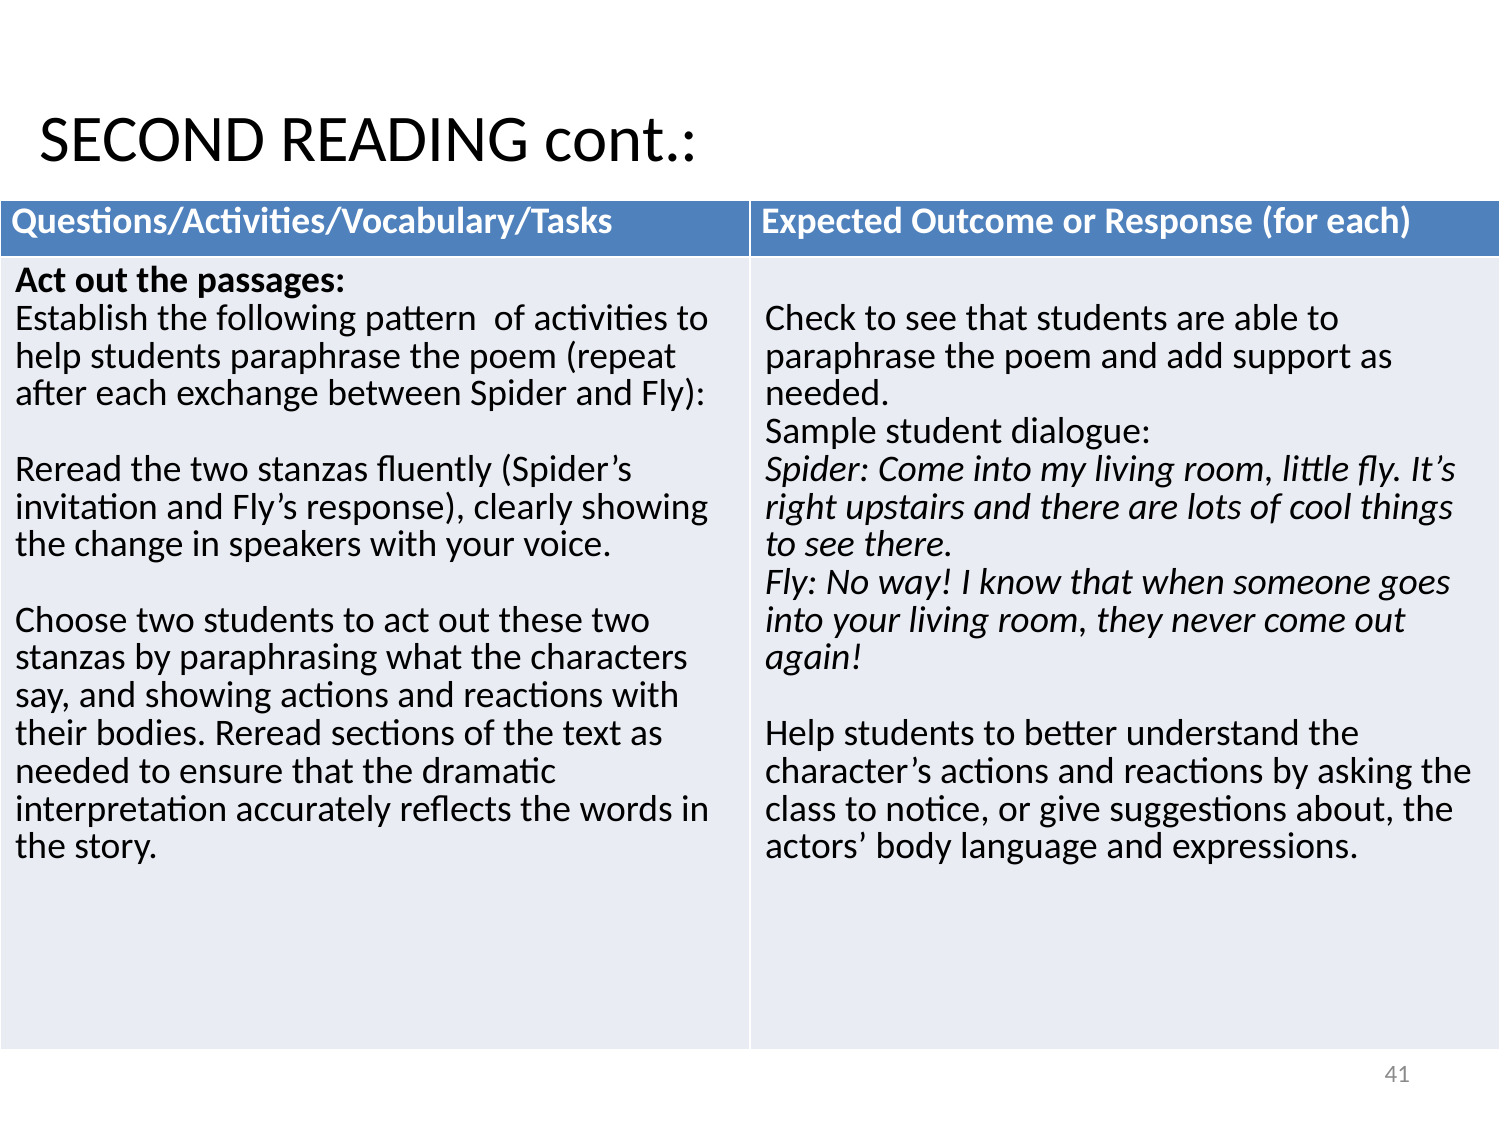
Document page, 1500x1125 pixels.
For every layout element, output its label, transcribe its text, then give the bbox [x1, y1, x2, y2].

table_header Questions/Activities/Vocabulary/Tasks [1, 201, 749, 256]
table_cell Act out the passages: Establish the following pattern of activities to help students paraphrase the poem (repeat after each exchange between Spider and Fly): Reread the two stanzas fluently (Spider’s invitation and Fly’s response), clearly showing the change in speakers with your voice. Choose two students to act out these two stanzas by paraphrasing what the characters say, and showing actions and reactions with their bodies. Reread sections of the text as needed to ensure that the dramatic interpretation accurately reflects the words in the story. [1, 258, 749, 1049]
slide_number 41 [1074, 1042, 1425, 1103]
text_box SECOND READING cont.: [24, 75, 1450, 182]
table_header Expected Outcome or Response (for each) [751, 201, 1499, 256]
table_cell Check to see that students are able to paraphrase the poem and add support as needed. Sample student dialogue: Spider: Come into my living room, little fly. It’s right upstairs and there are lots of cool things to see there. Fly: No way! I know that when someone goes into your living room, they never come out again! Help students to better understand the character’s actions and reactions by asking the class to notice, or give suggestions about, the actors’ body language and expressions. [751, 258, 1499, 1049]
